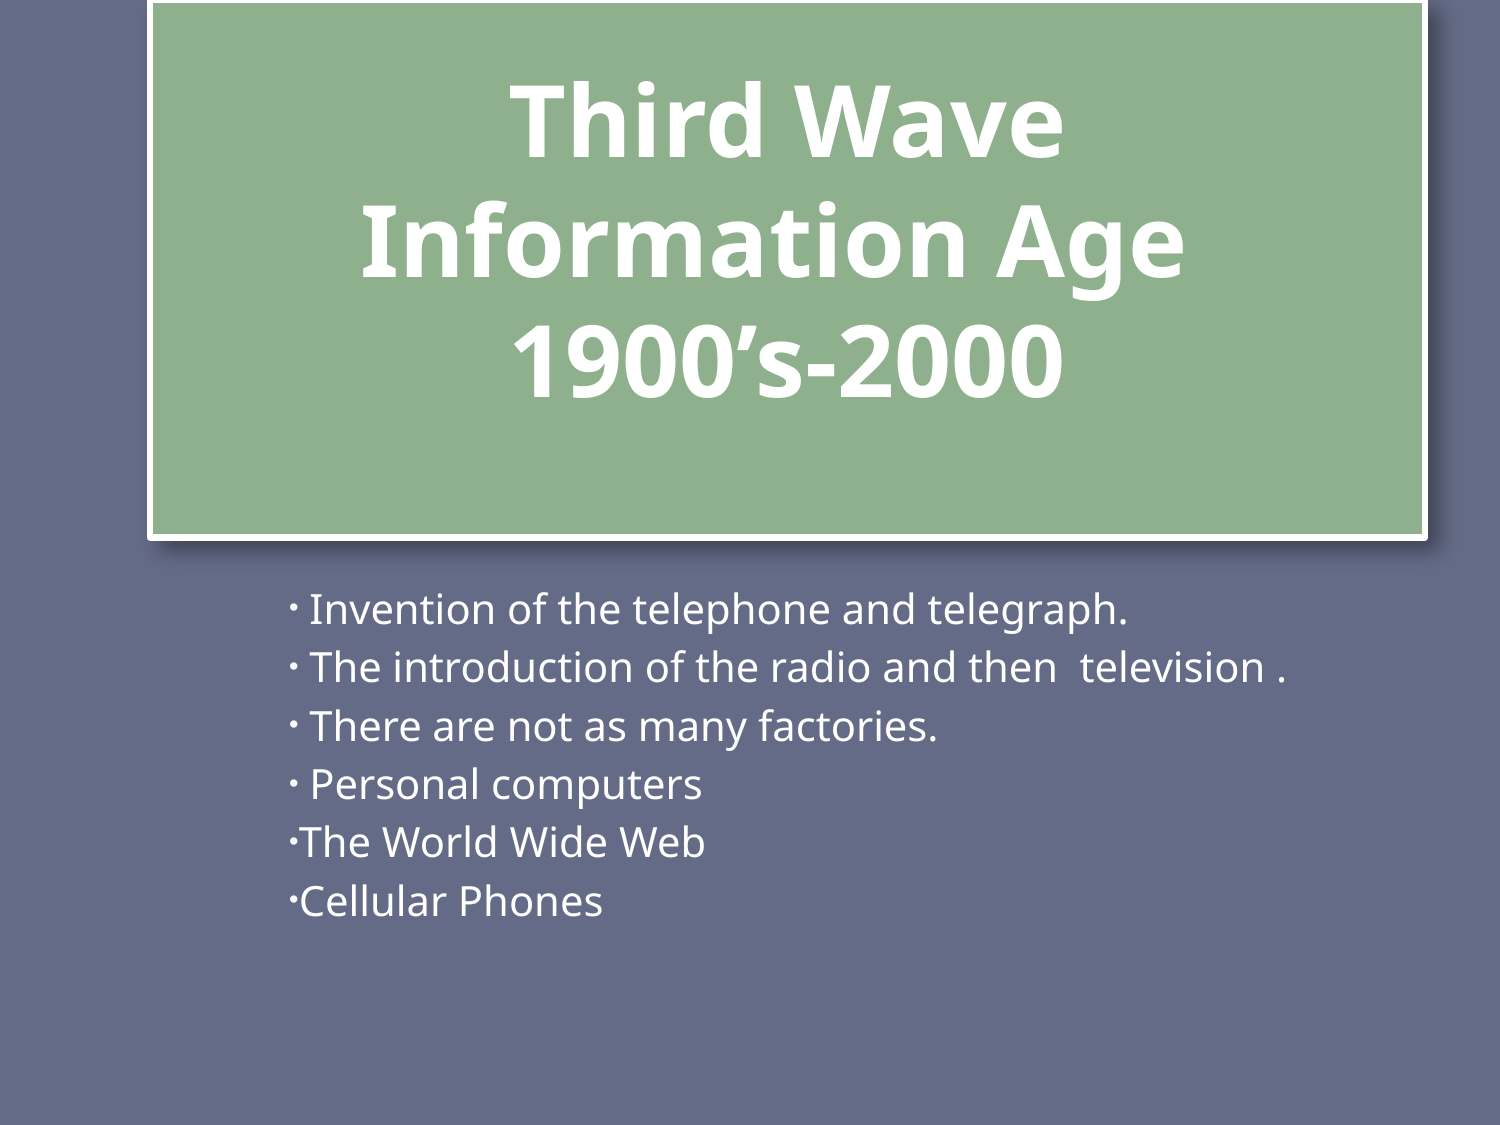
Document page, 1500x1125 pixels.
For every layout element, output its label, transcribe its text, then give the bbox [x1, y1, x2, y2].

title Third Wave Information Age 1900’s-2000 [147, 0, 1428, 541]
list Invention of the telephone and telegraph. The introduction of the radio and then television . There are not as many factories. Personal computers The World Wide Web Cellular Phones [262, 575, 1425, 975]
